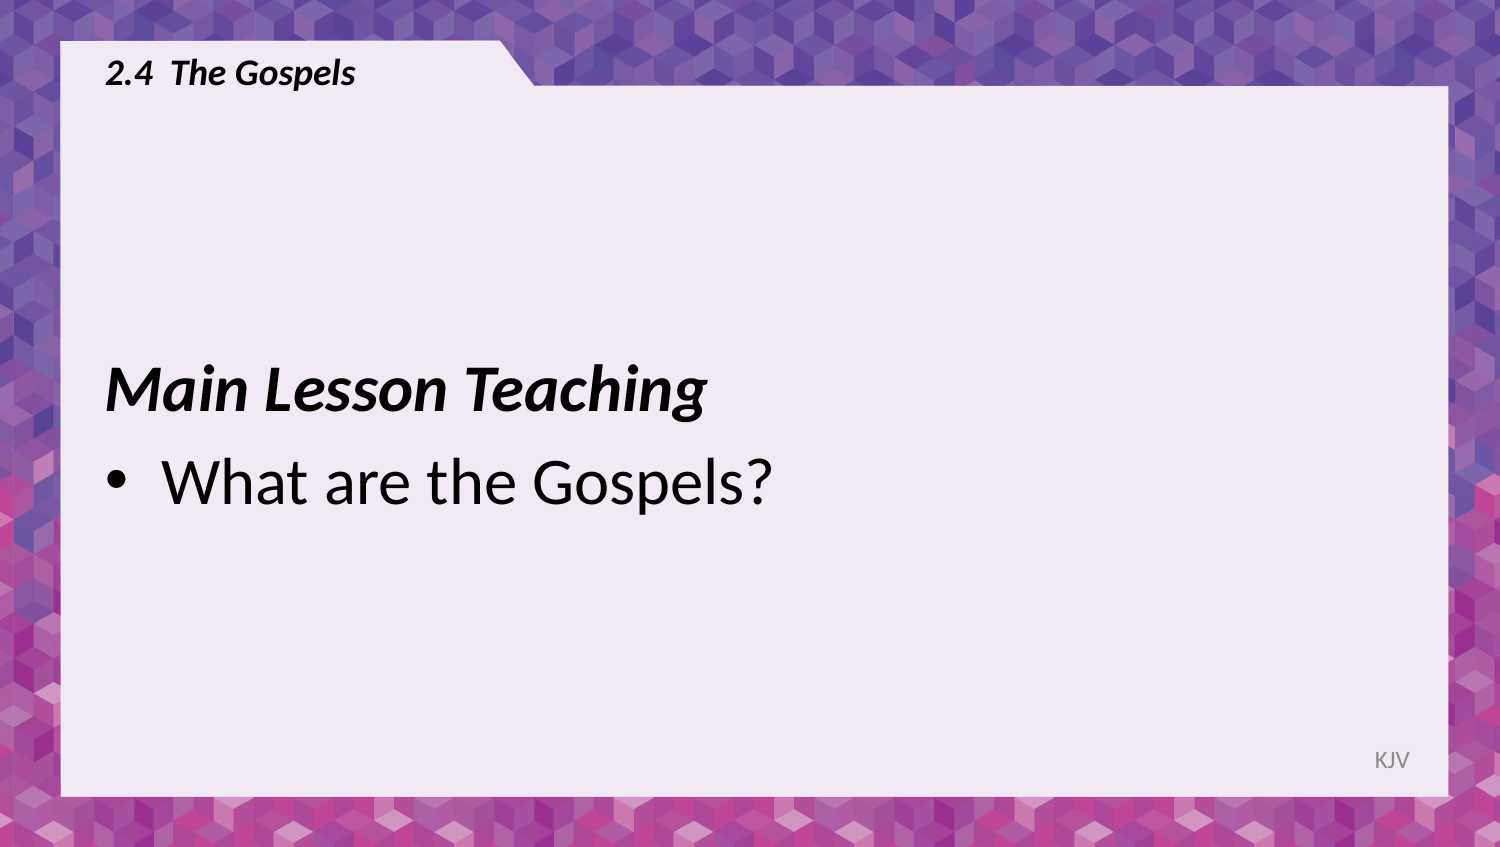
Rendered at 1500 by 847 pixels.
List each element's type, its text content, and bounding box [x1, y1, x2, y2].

list Main Lesson Teaching What are the Gospels? [89, 141, 1403, 722]
picture [0, 0, 1500, 847]
footer KJV [950, 736, 1425, 782]
title 2.4 The Gospels [89, 33, 1420, 108]
